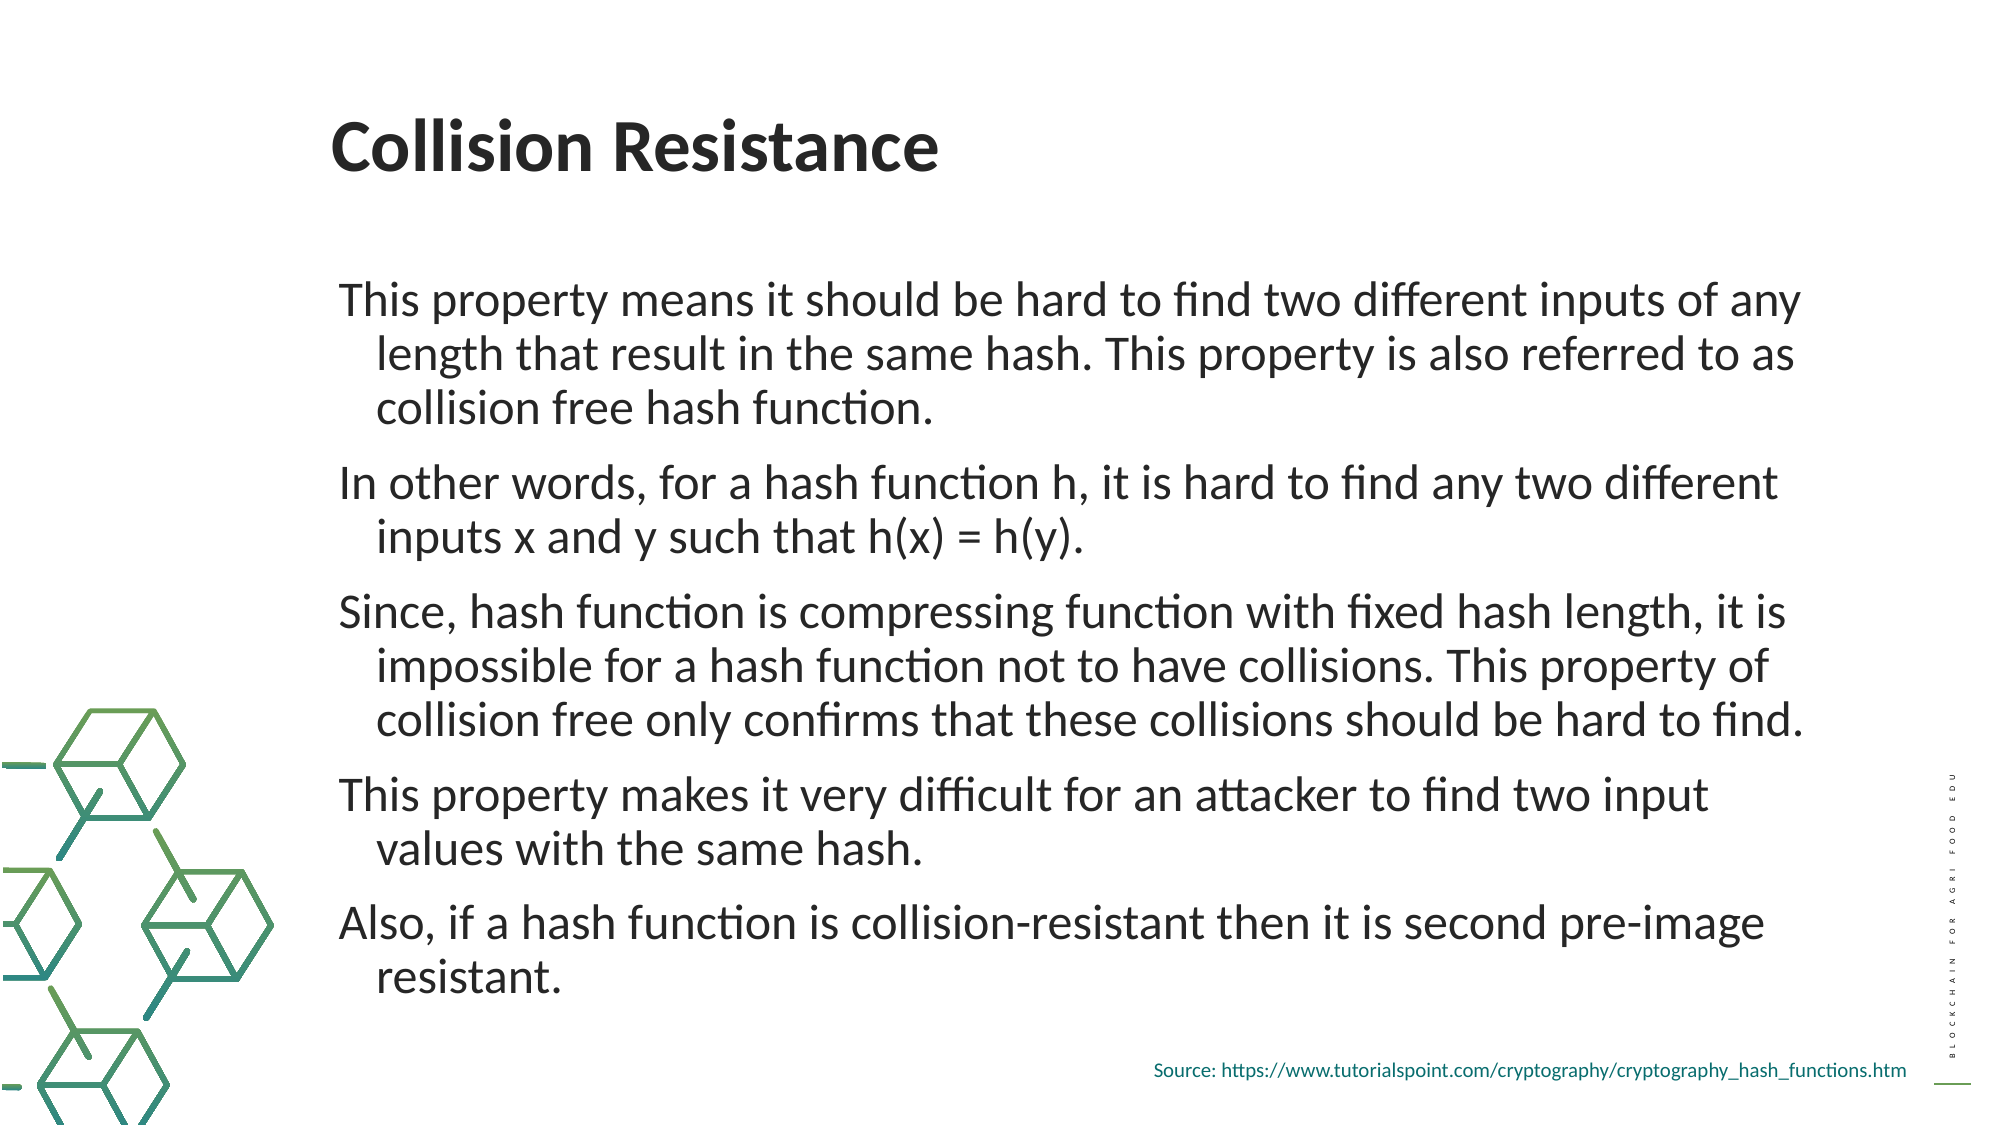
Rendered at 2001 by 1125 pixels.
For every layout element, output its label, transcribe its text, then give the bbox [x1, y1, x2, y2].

list Collision Resistance [316, 99, 1869, 267]
text_box Source: https://www.tutorialspoint.com/cryptography/cryptography_hash_functions.htm [1139, 1049, 1923, 1089]
list This property means it should be hard to find two different inputs of any length that result in the same hash. This property is also referred to as collision free hash function. In other words, for a hash function h, it is hard to find any two different inputs x and y such that h(x) = h(y). Since, hash function is compressing function with fixed hash length, it is impossible for a hash function not to have collisions. This property of collision free only confirms that these collisions should be hard to find. This property makes it very difficult for an attacker to find two input values with the same hash. Also, if a hash function is collision-resistant then it is second pre-image resistant. [323, 267, 1859, 1070]
